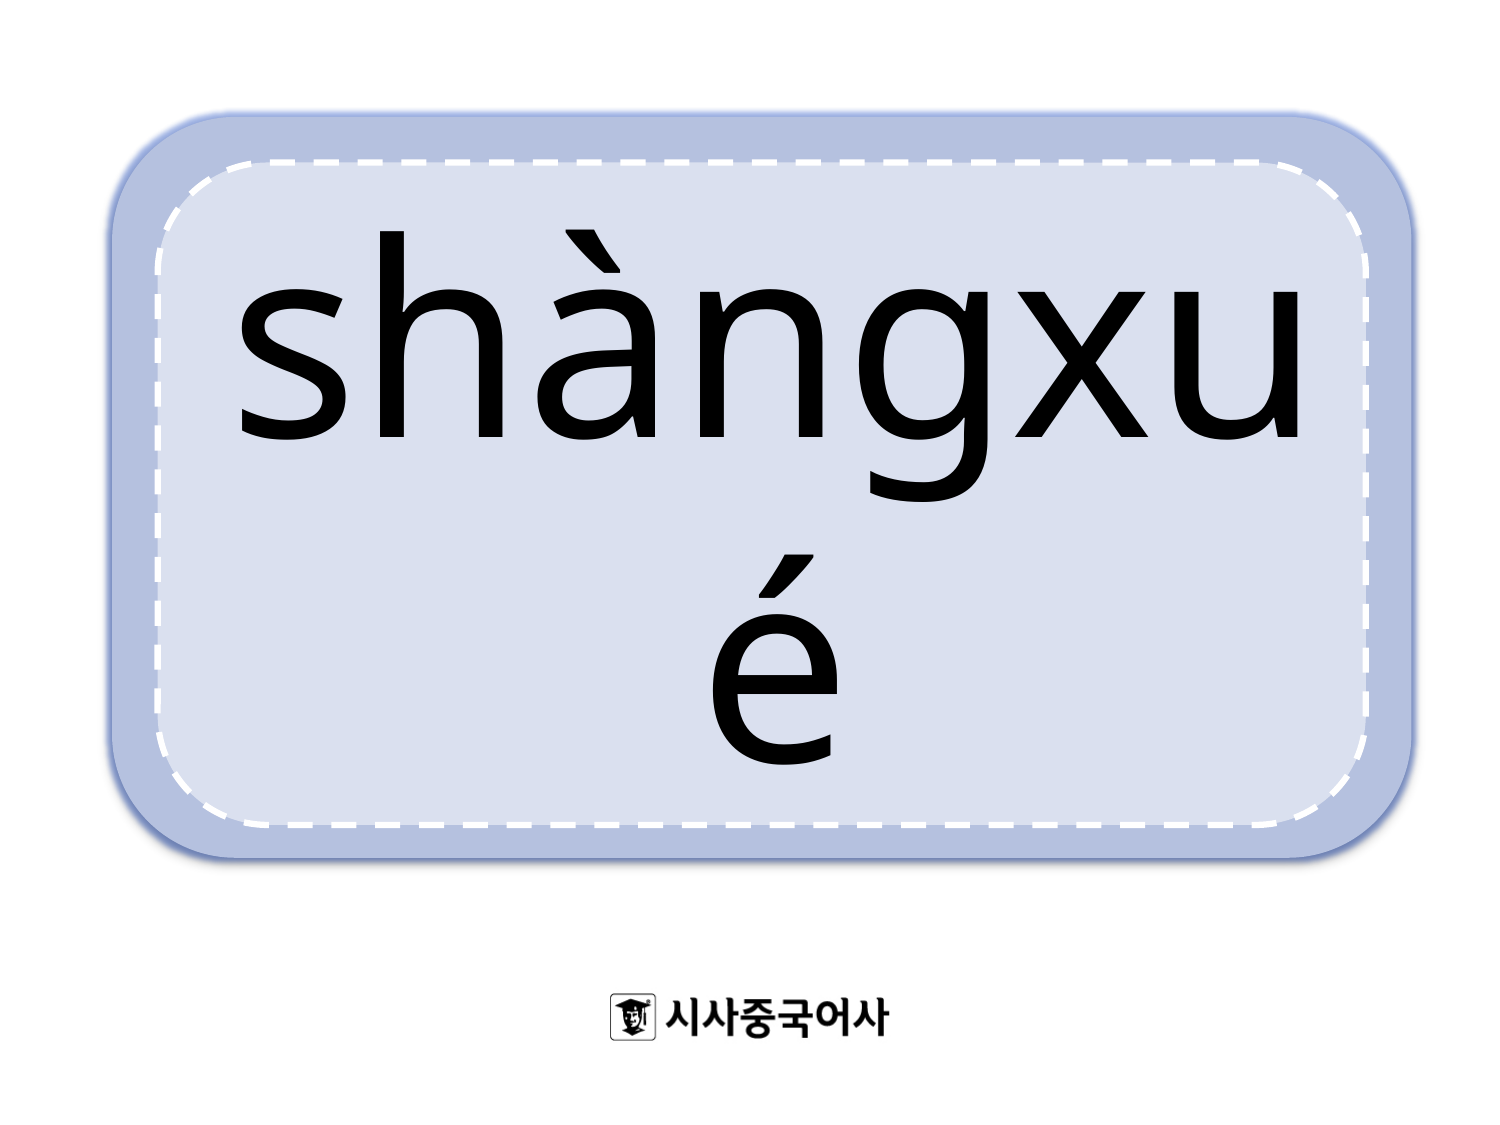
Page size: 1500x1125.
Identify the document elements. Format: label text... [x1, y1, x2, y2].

picture [602, 987, 898, 1047]
text_box shàngxué [171, 160, 1380, 824]
